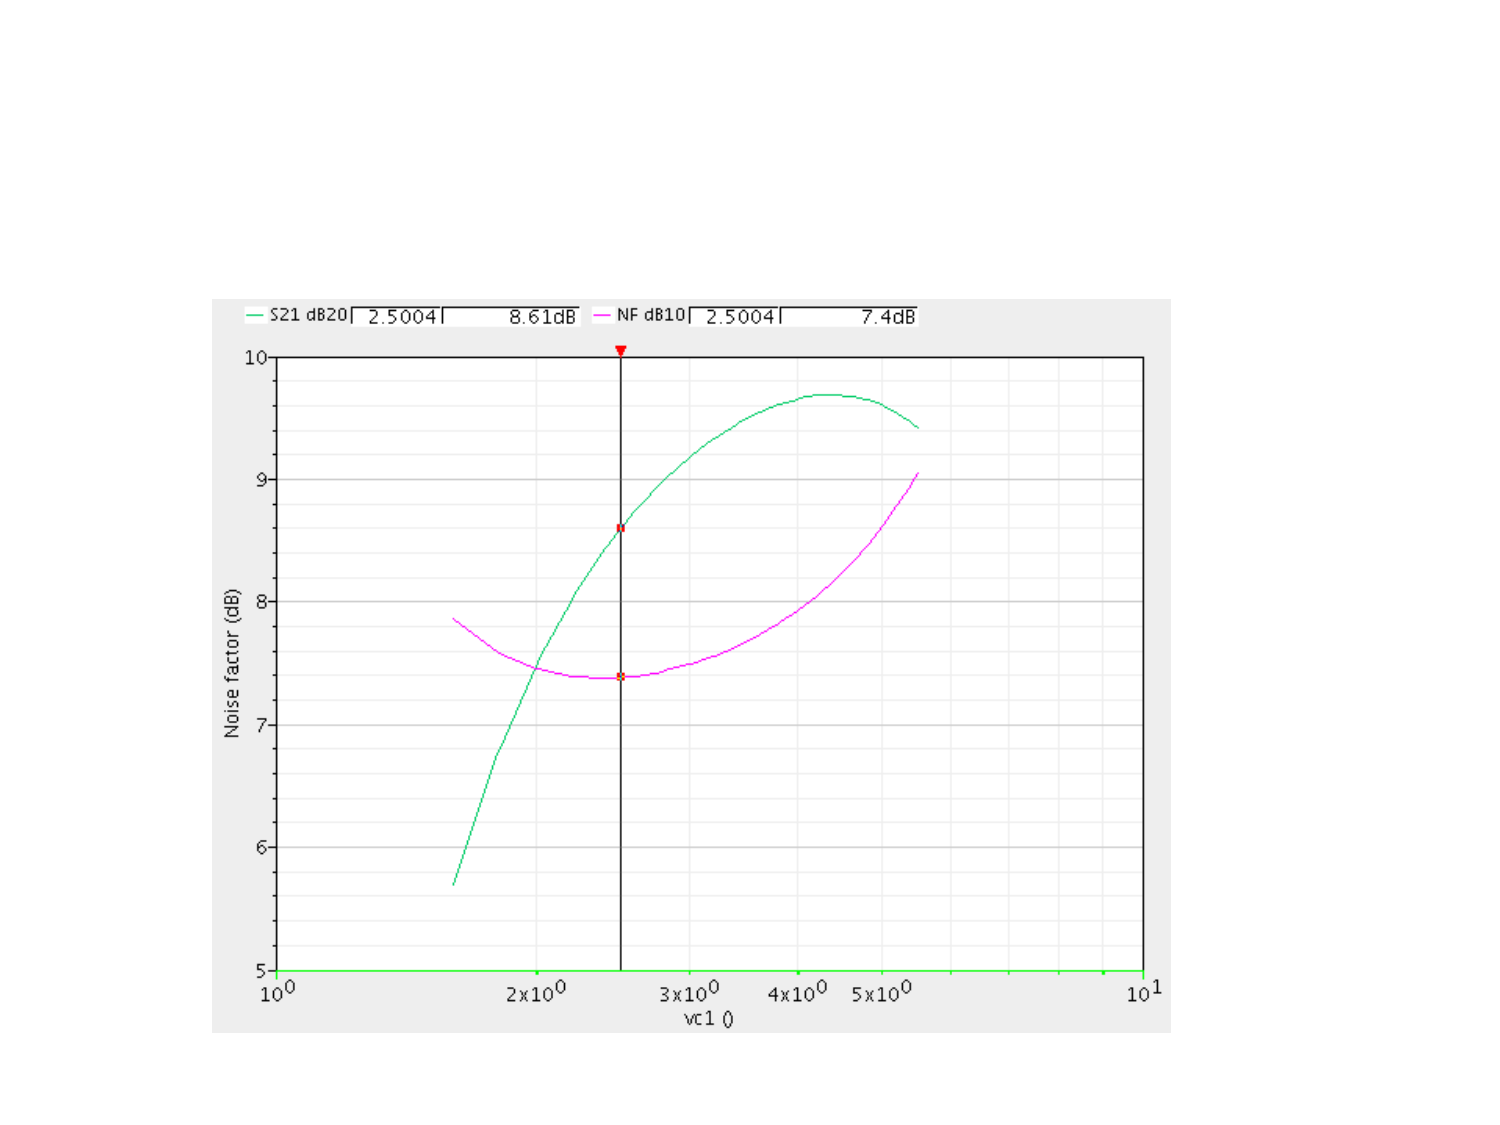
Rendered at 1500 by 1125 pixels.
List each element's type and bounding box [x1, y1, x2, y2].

picture [212, 299, 1171, 1034]
